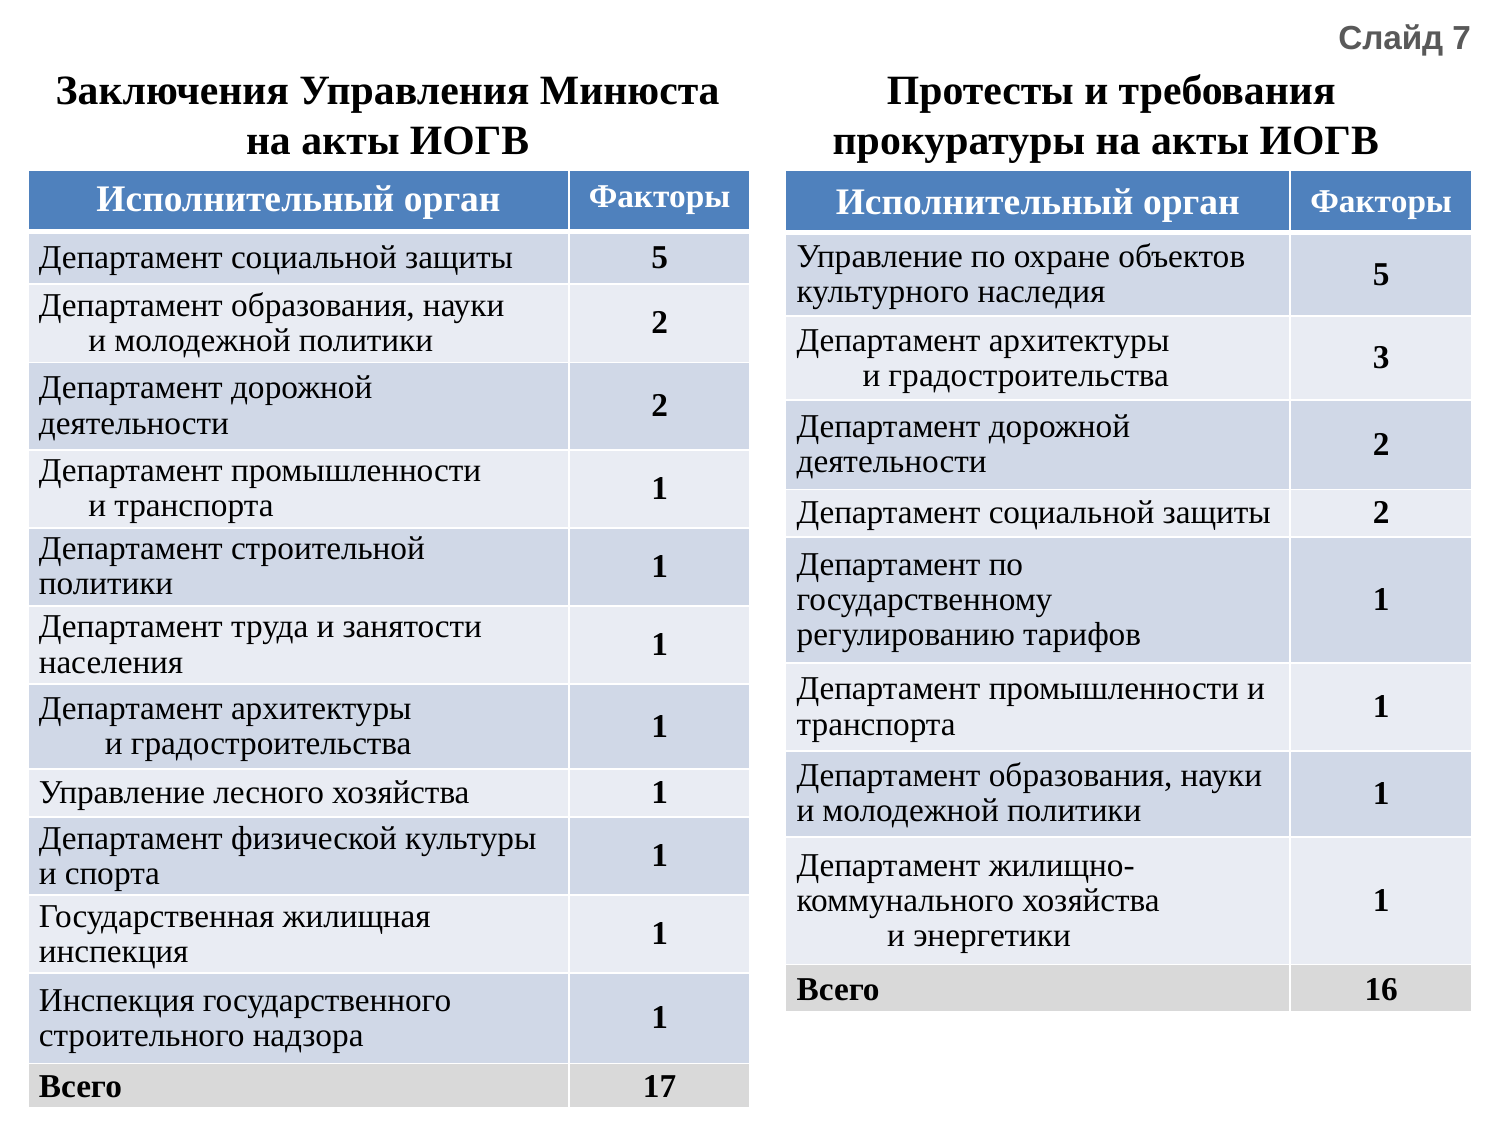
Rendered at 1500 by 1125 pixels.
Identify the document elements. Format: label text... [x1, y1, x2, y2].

table_cell Департамент жилищно-коммунального хозяйства и энергетики [786, 838, 1289, 964]
table_cell 2 [570, 285, 749, 362]
table_cell 5 [1291, 235, 1471, 315]
table_cell Департамент промышленности и транспорта [29, 451, 568, 527]
table_cell 1 [1291, 538, 1471, 662]
table_header Исполнительный орган [786, 171, 1289, 230]
table_cell Управление по охране объектов культурного наследия [786, 235, 1289, 315]
table_header Факторы [570, 171, 749, 229]
table_cell 2 [1291, 490, 1471, 536]
table_cell 1 [570, 685, 749, 768]
table_cell Департамент образования, науки и молодежной политики [786, 752, 1289, 836]
table_cell 1 [1291, 664, 1471, 750]
table_cell 1 [570, 896, 749, 972]
table_cell 1 [570, 607, 749, 683]
table_cell Государственная жилищная инспекция [29, 896, 568, 972]
table_cell 1 [570, 974, 749, 1063]
table_cell Департамент строительной политики [29, 529, 568, 605]
table_cell 3 [1291, 317, 1471, 399]
table_cell Департамент дорожной деятельности [786, 401, 1289, 489]
table_cell Департамент архитектуры и градостроительства [29, 685, 568, 768]
table_cell 1 [570, 770, 749, 816]
table_cell 1 [570, 529, 749, 605]
table_header Исполнительный орган [29, 171, 568, 229]
table_cell Департамент физической культуры и спорта [29, 818, 568, 894]
table_cell 5 [570, 234, 749, 283]
table_cell 1 [1291, 838, 1471, 964]
table_cell Всего [786, 965, 1289, 1011]
table_cell Инспекция государственного строительного надзора [29, 974, 568, 1063]
table_cell Департамент образования, науки и молодежной политики [29, 285, 568, 362]
table_cell 2 [570, 363, 749, 449]
table_cell Департамент социальной защиты [29, 234, 568, 283]
table_cell 1 [570, 451, 749, 527]
table_cell 1 [1291, 752, 1471, 836]
list Заключения Управления Минюста на акты ИОГВ [27, 65, 748, 169]
table_cell 2 [1291, 401, 1471, 489]
table_cell Управление лесного хозяйства [29, 770, 568, 816]
table_cell 1 [570, 818, 749, 894]
list Протесты и требования прокуратуры на акты ИОГВ [750, 65, 1473, 170]
text_box Слайд 7 [1288, 9, 1486, 64]
table_cell Департамент по государственному регулированию тарифов [786, 538, 1289, 662]
table_cell Департамент труда и занятости населения [29, 607, 568, 683]
table_header Факторы [1291, 171, 1471, 230]
table_cell Департамент дорожной деятельности [29, 363, 568, 449]
table_cell Департамент социальной защиты [786, 490, 1289, 536]
table_cell Департамент архитектуры и градостроительства [786, 317, 1289, 399]
table_cell 16 [1291, 965, 1471, 1011]
table_cell Всего [29, 1064, 568, 1107]
table_cell 17 [570, 1064, 749, 1107]
table_cell Департамент промышленности и транспорта [786, 664, 1289, 750]
